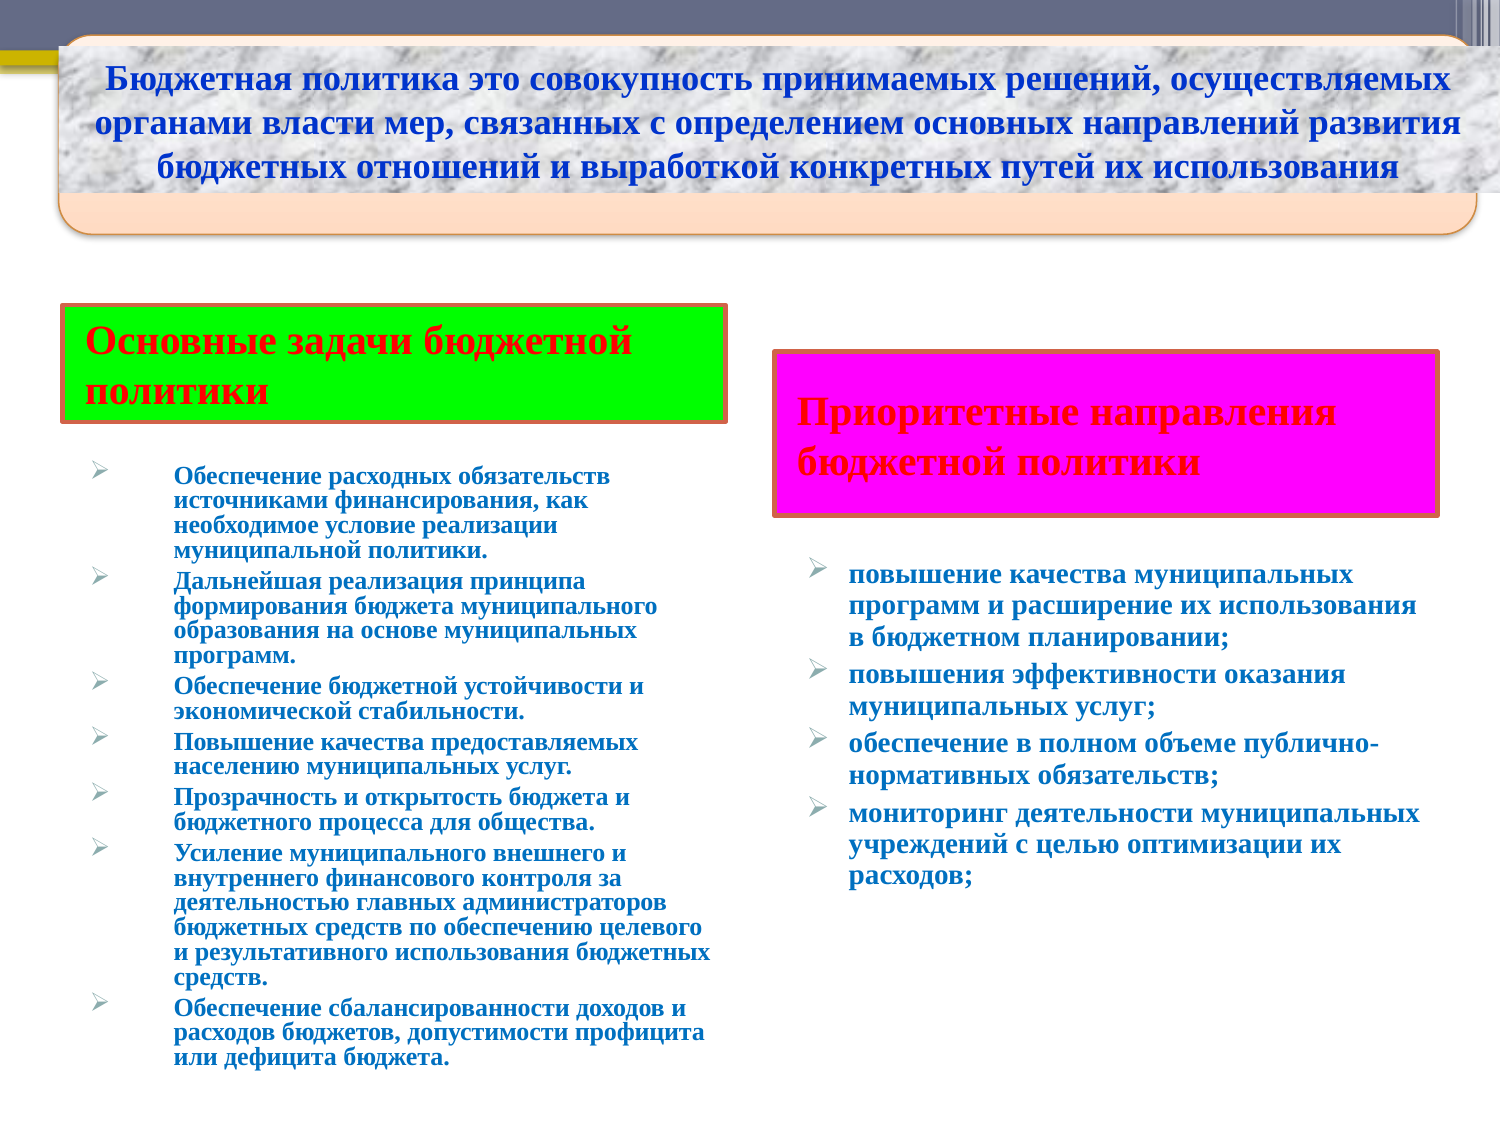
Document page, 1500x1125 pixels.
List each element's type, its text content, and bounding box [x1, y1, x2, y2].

text_box [66, 34, 1469, 46]
list Обеспечение расходных обязательств источниками финансирования, как необходимое условие реализации муниципальной политики. Дальнейшая реализация принципа формирования бюджета муниципального образования на основе муниципальных программ. Обеспечение бюджетной устойчивости и экономической стабильности. Повышение качества предоставляемых населению муниципальных услуг. Прозрачность и открытость бюджета и бюджетного процесса для общества. Усиление муниципального внешнего и внутреннего финансового контроля за деятельностью главных администраторов бюджетных средств по обеспечению целевого и результативного использования бюджетных средств. Обеспечение сбалансированности доходов и расходов бюджетов, допустимости профицита или дефицита бюджета. [75, 457, 739, 1079]
text_box Бюджетная политика это совокупность принимаемых решений, осуществляемых органами власти мер, связанных с определением основных направлений развития бюджетных отношений и выработкой конкретных путей их использования [58, 46, 1500, 193]
text_box [57, 65, 1478, 236]
list Основные задачи бюджетной политики [60, 303, 728, 424]
list повышение качества муниципальных программ и расширение их использования в бюджетном планировании; повышения эффективности оказания муниципальных услуг; обеспечение в полном объеме публично-нормативных обязательств; мониторинг деятельности муниципальных учреждений с целью оптимизации их расходов; [773, 550, 1437, 1082]
list Приоритетные направления бюджетной политики [772, 349, 1440, 518]
